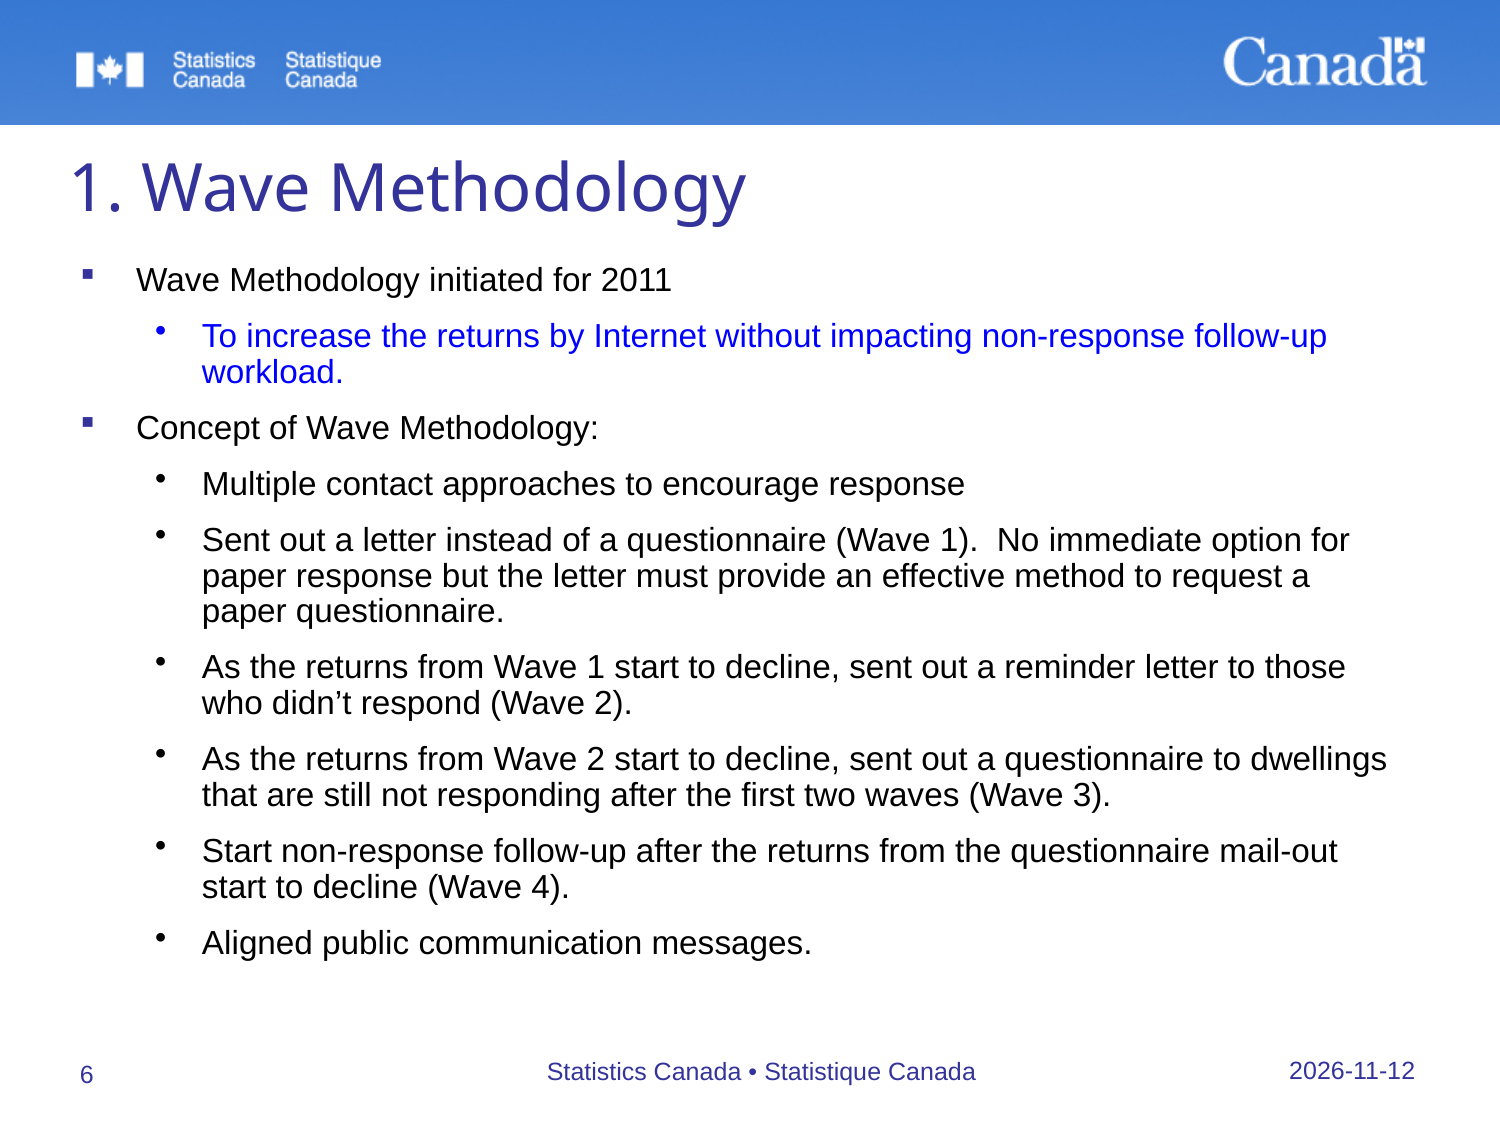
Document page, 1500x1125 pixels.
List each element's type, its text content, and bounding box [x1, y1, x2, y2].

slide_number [1222, 1046, 1431, 1125]
slide_number 6 [64, 1051, 315, 1125]
title 1. Wave Methodology [53, 137, 1402, 254]
picture [0, 0, 1500, 125]
list Wave Methodology initiated for 2011 To increase the returns by Internet without impacting non-response follow-up workload. Concept of Wave Methodology: Multiple contact approaches to encourage response Sent out a letter instead of a questionnaire (Wave 1). No immediate option for paper response but the letter must provide an effective method to request a paper questionnaire. As the returns from Wave 1 start to decline, sent out a reminder letter to those who didn’t respond (Wave 2). As the returns from Wave 2 start to decline, sent out a questionnaire to dwellings that are still not responding after the first two waves (Wave 3). Start non-response follow-up after the returns from the questionnaire mail-out start to decline (Wave 4). Aligned public communication messages. [64, 255, 1414, 1041]
footer Statistics Canada • Statistique Canada [442, 1047, 1082, 1125]
